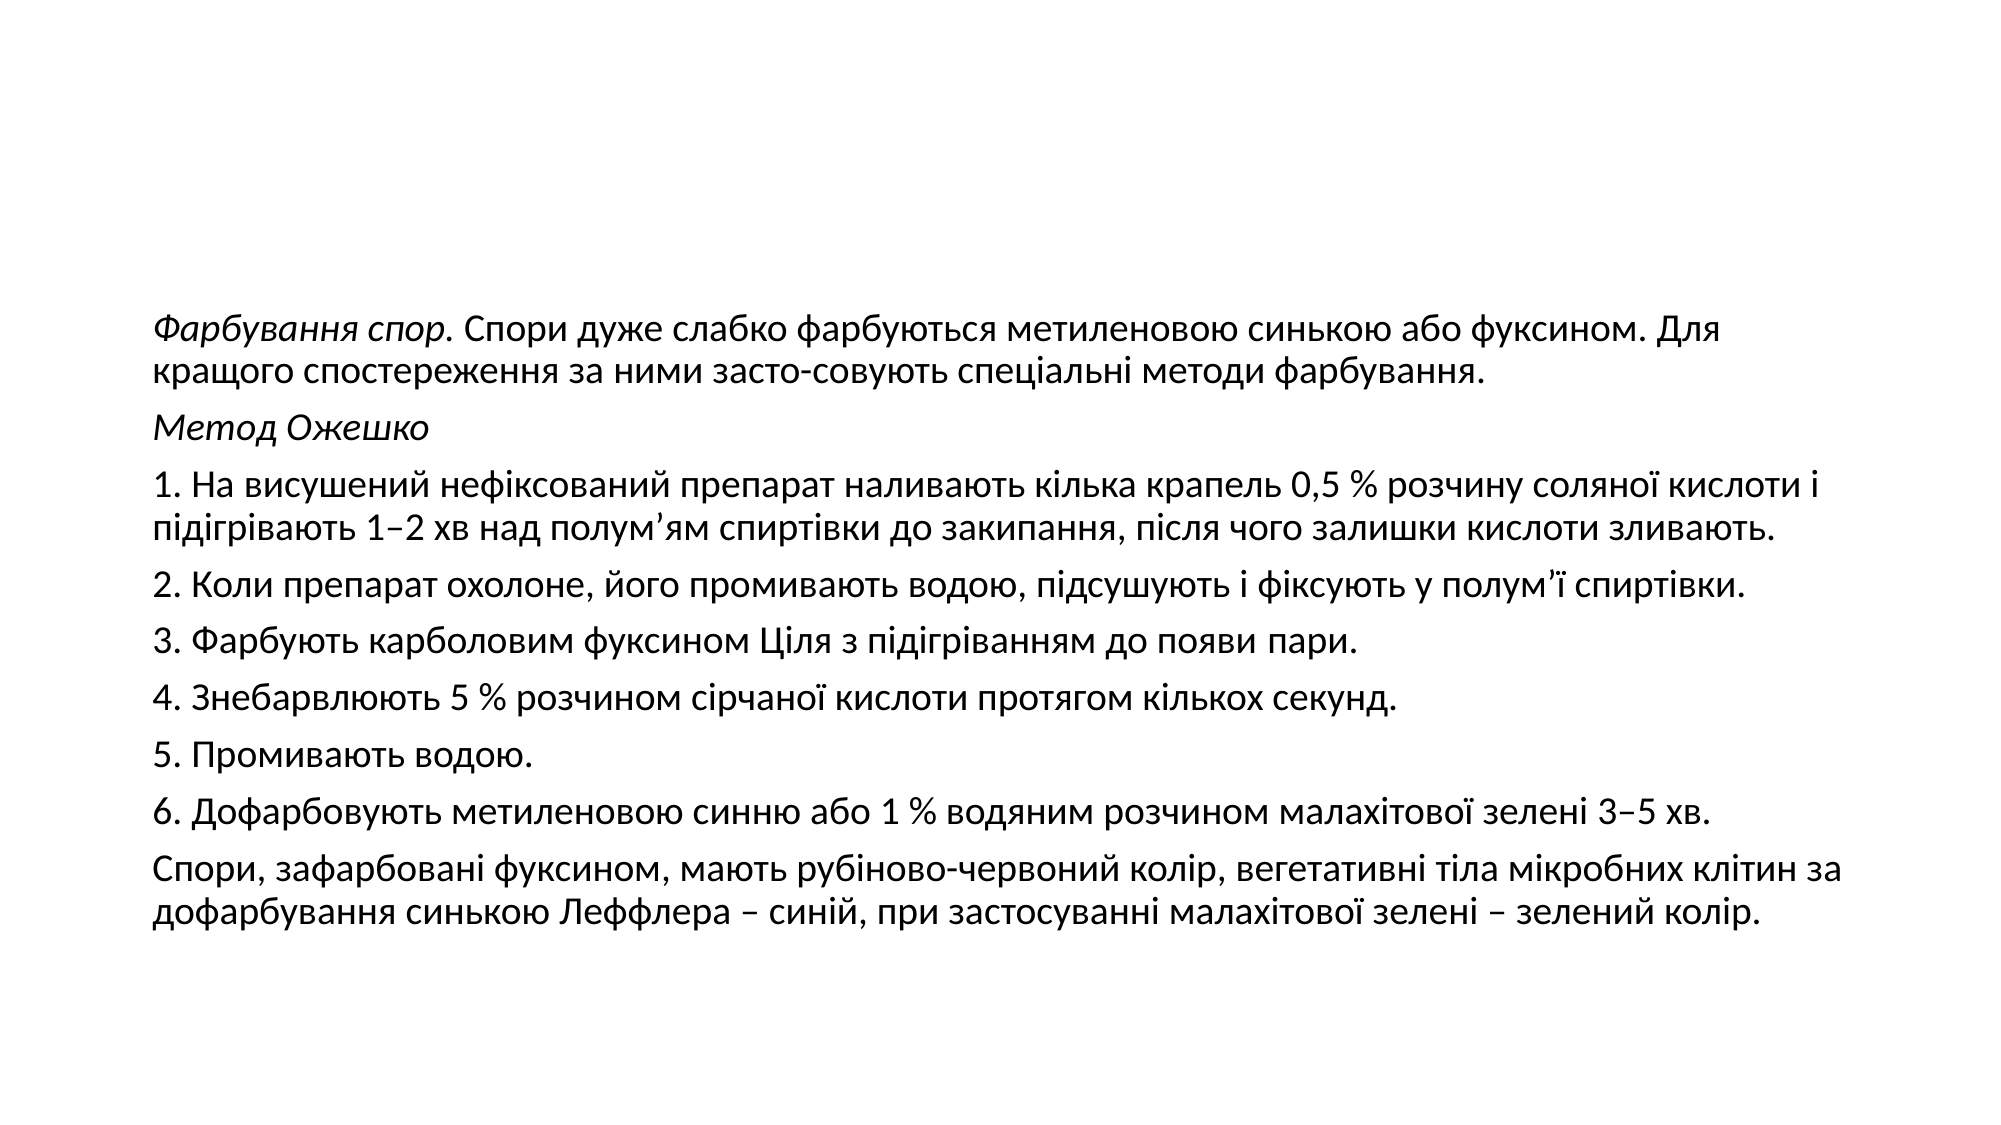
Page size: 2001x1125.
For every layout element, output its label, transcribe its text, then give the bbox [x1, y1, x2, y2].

list Фарбування спор. Спори дуже слабко фарбуються метиленовою синькою або фуксином. Для кращого спостереження за ними засто-совують спеціальні методи фарбування. Метод Ожешко 1. На висушений нефіксований препарат наливають кілька крапель 0,5 % розчину соляної кислоти і підігрівають 1–2 хв над полум’ям спиртівки до закипання, після чого залишки кислоти зливають. 2. Коли препарат охолоне, його промивають водою, підсушують і фіксують у полум’ї спиртівки. 3. Фарбують карболовим фуксином Ціля з підігріванням до появи пари. 4. Знебарвлюють 5 % розчином сірчаної кислоти протягом кількох секунд. 5. Промивають водою. 6. Дофарбовують метиленовою синню або 1 % водяним розчином малахітової зелені 3–5 хв. Спори, зафарбовані фуксином, мають рубіново-червоний колір, вегетативні тіла мікробних клітин за дофарбування синькою Леффлера – синій, при застосуванні малахітової зелені – зелений колір. [137, 299, 1863, 1014]
